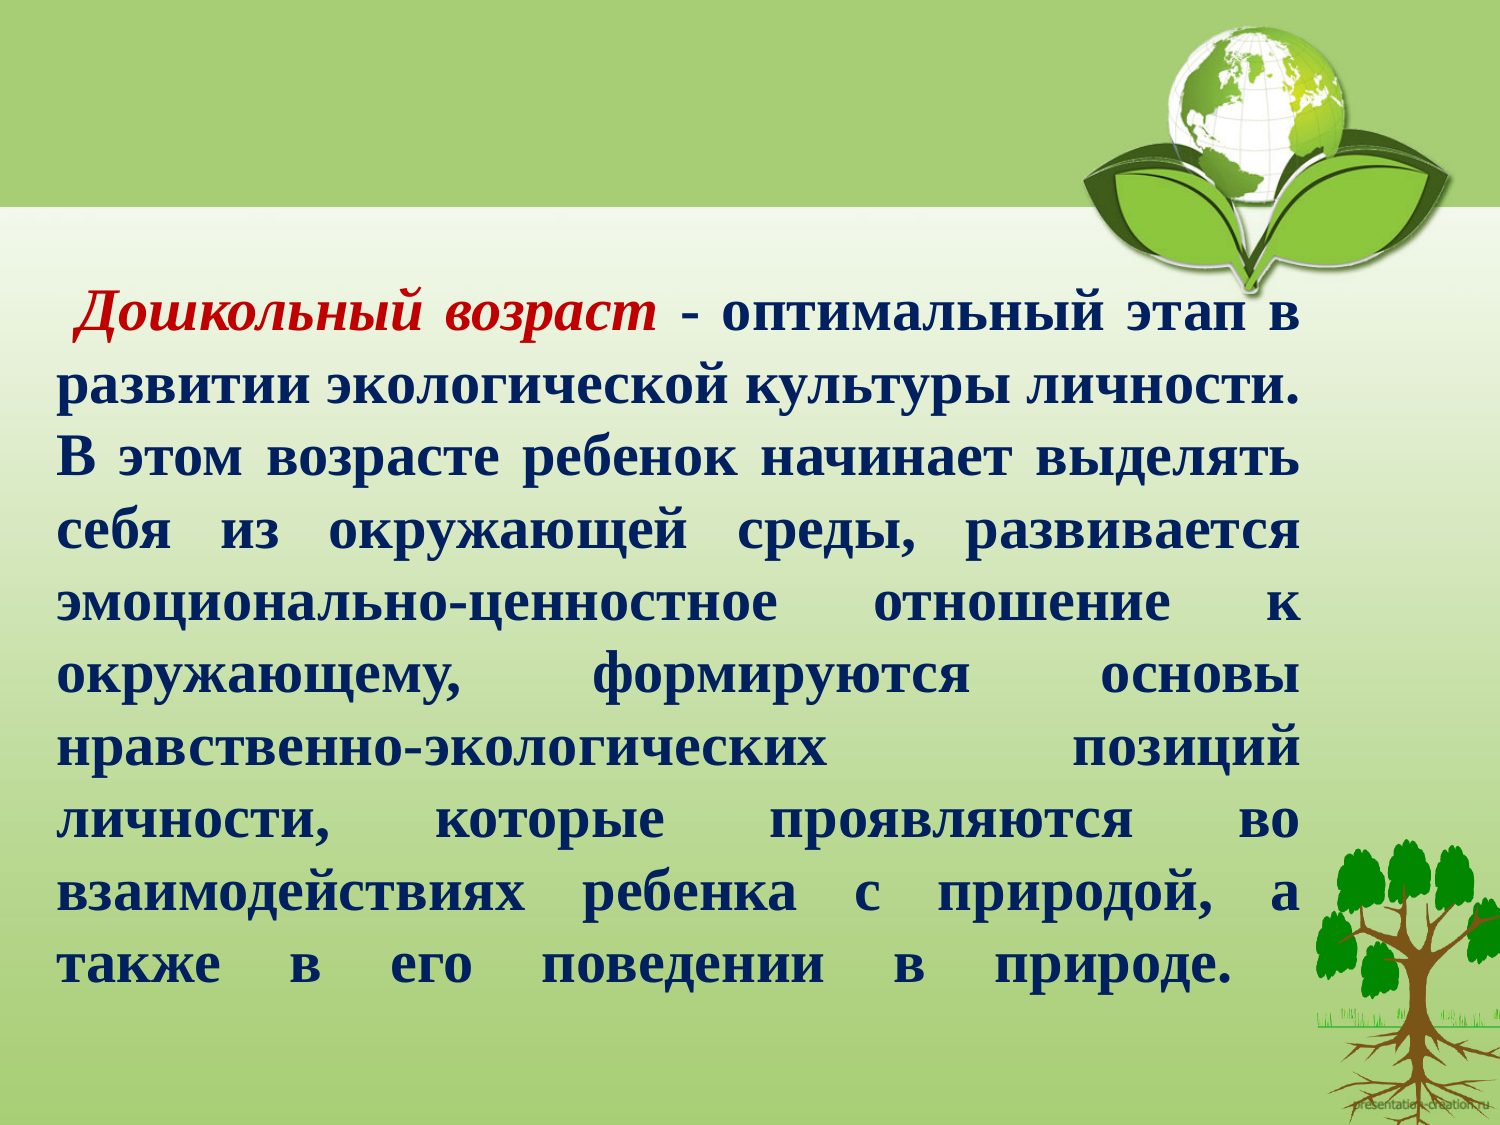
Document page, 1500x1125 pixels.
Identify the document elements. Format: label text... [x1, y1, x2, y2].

picture [0, 0, 1500, 1125]
title Дошкольный возраст - оптимальный этап в развитии экологической культуры личности. В этом возрасте ребенок начинает выделять себя из окружающей среды, развивается эмоционально-ценностное отношение к окружающему, формируются основы нравственно-экологических позиций личности, которые проявляются во взаимодействиях ребенка с природой, а также в его поведении в природе. [41, 408, 1317, 929]
